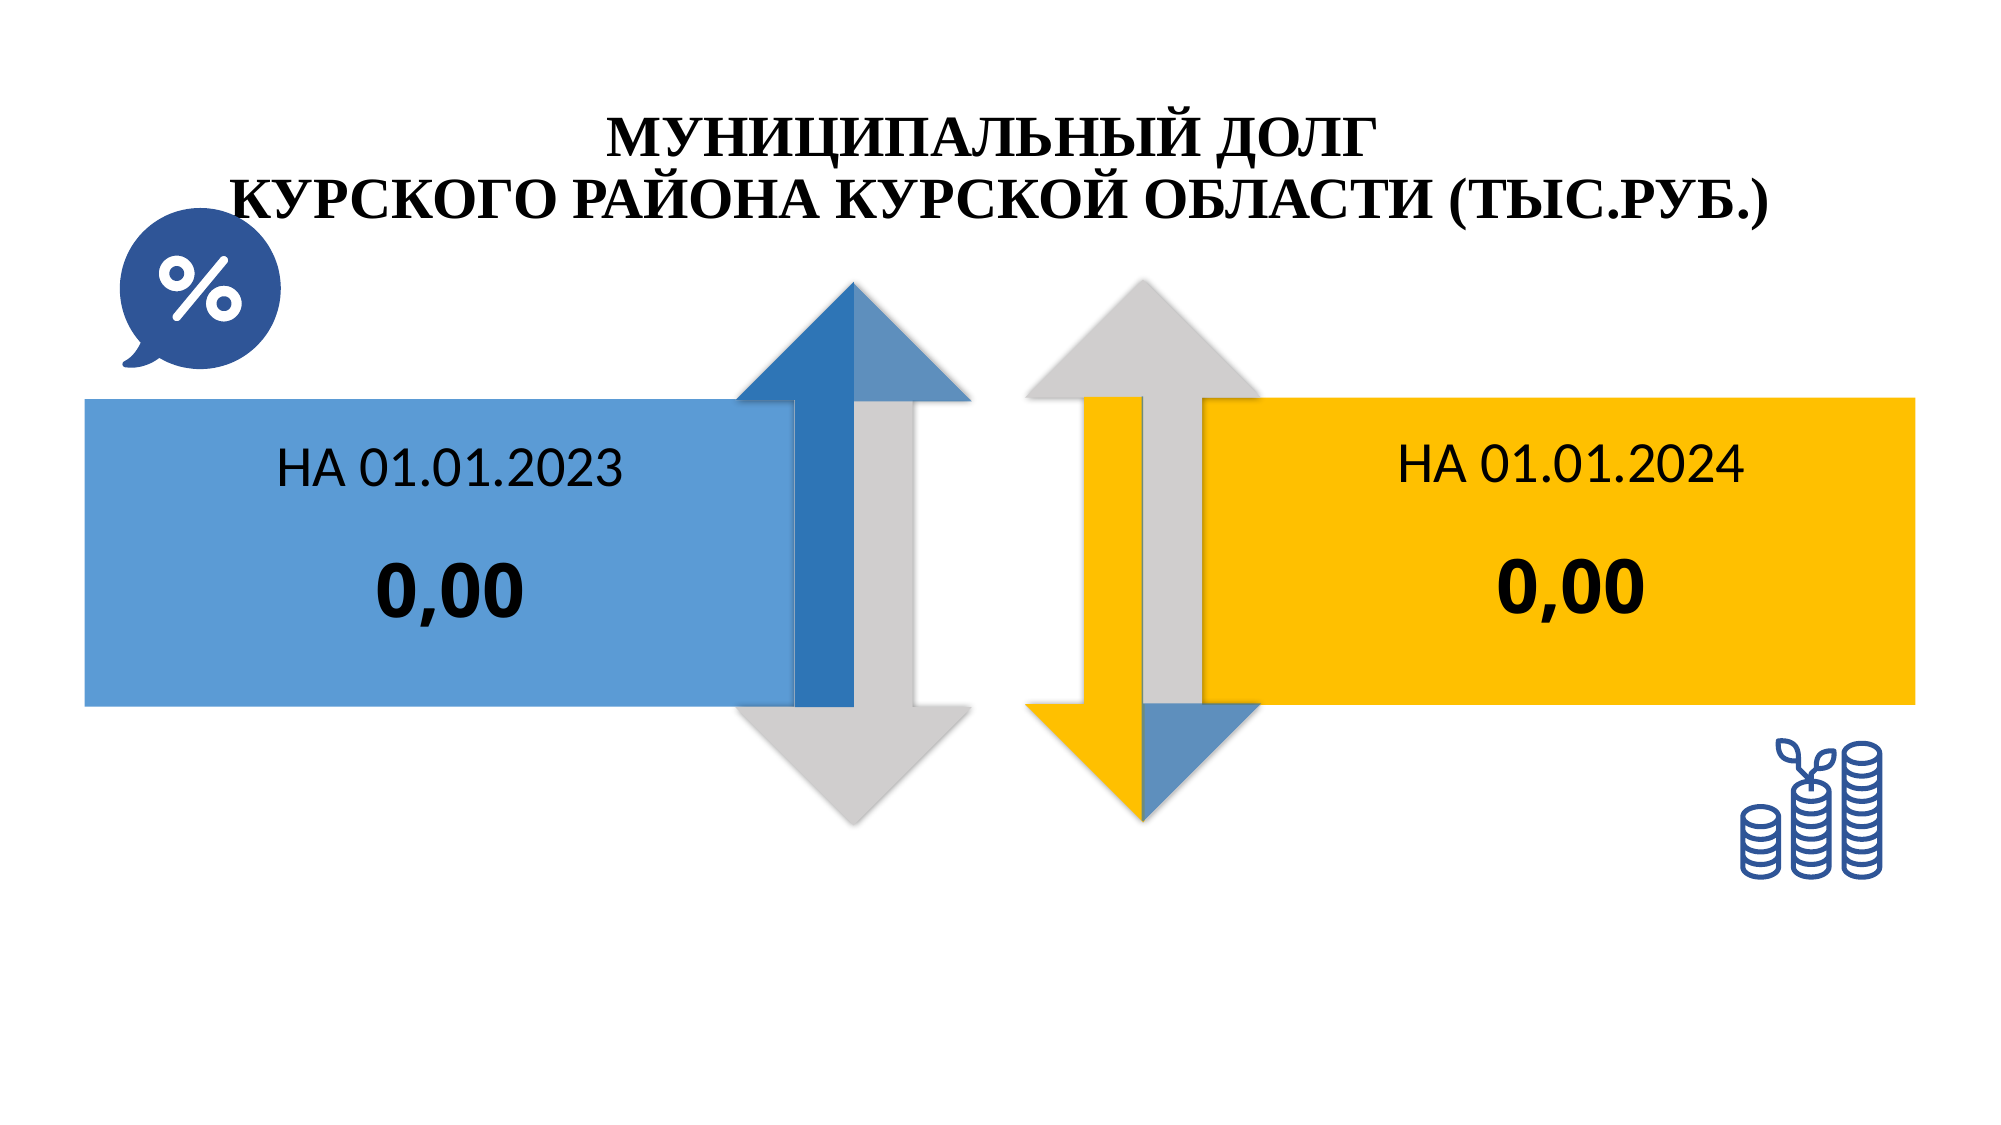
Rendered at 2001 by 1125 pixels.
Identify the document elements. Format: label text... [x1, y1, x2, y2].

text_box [84, 208, 1916, 880]
title МУНИЦИПАЛЬНЫЙ ДОЛГ КУРСКОГО РАЙОНА КУРСКОЙ ОБЛАСТИ (ТЫС.РУБ.) [137, 59, 1863, 208]
